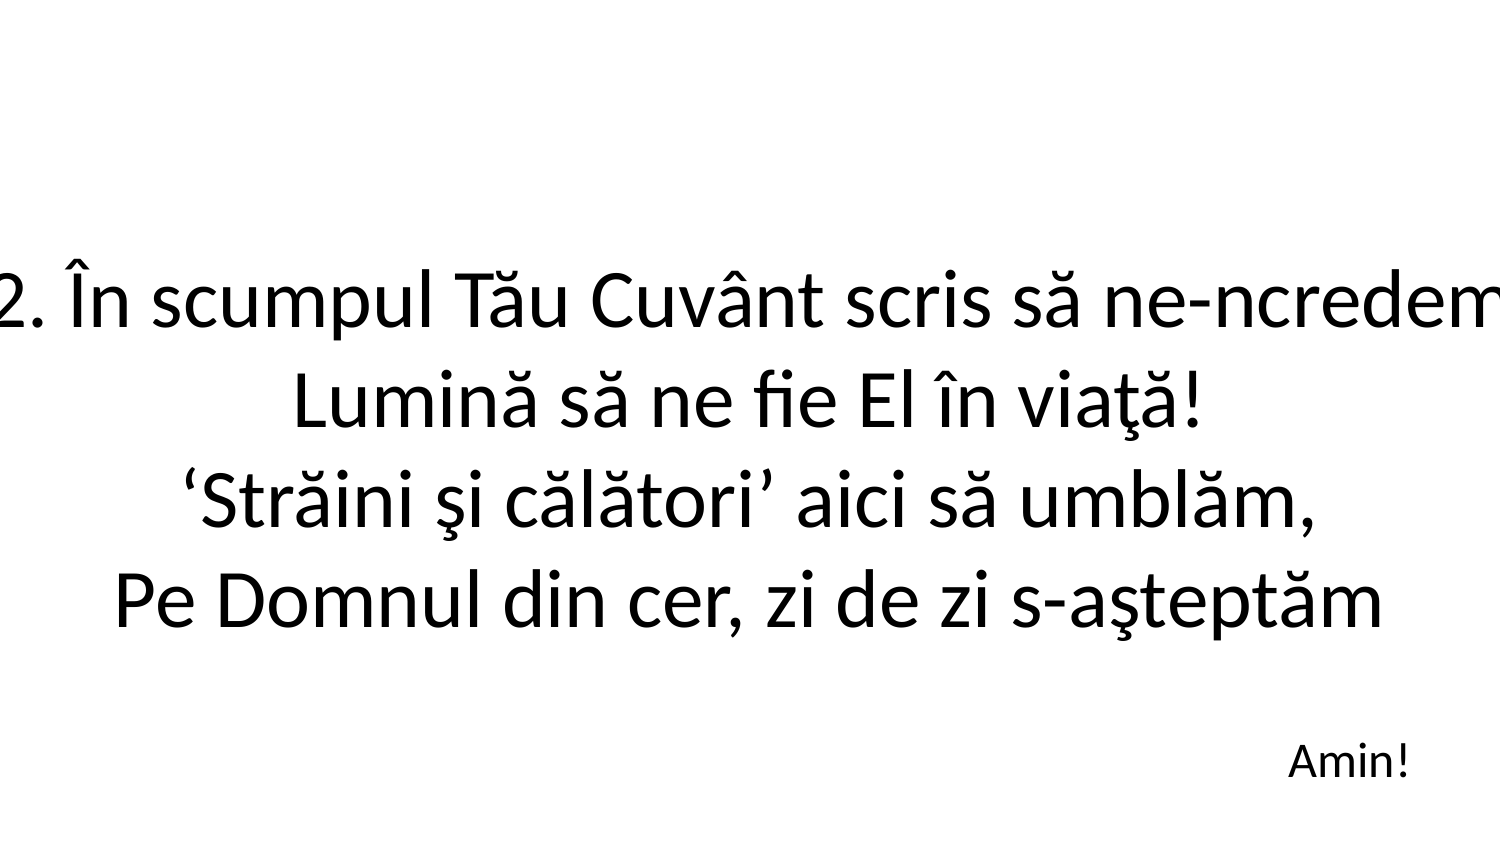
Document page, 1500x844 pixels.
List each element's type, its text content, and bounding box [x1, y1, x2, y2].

text_box Amin! [1273, 674, 1427, 795]
text_box 2. În scumpul Tău Cuvânt scris să ne-ncredem Lumină să ne fie El în viaţă! ‘Străini şi călători’ aici să umblăm, Pe Domnul din cer, zi de zi s-aşteptăm [0, 192, 1500, 652]
